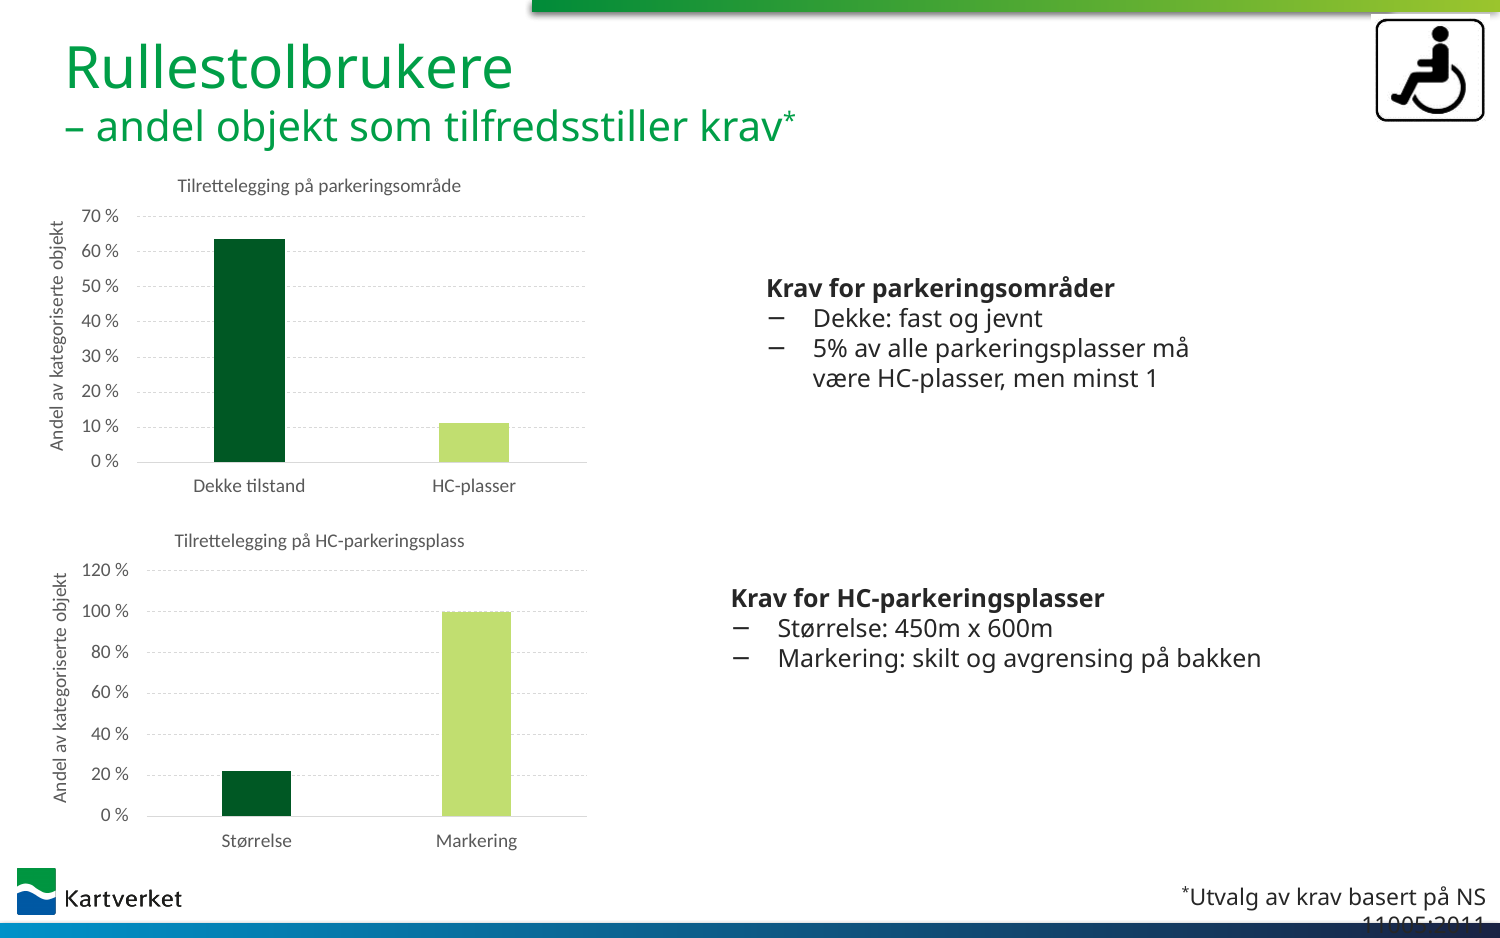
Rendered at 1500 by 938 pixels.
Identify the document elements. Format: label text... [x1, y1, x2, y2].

picture [41, 520, 598, 859]
picture [41, 166, 598, 505]
picture [1371, 13, 1491, 127]
text_box *Utvalg av krav basert på NS 11005:2011 [1068, 873, 1500, 938]
text_box Krav for HC-parkeringsplasser Størrelse: 450m x 600m Markering: skilt og avgrensing på bakken [715, 574, 1278, 680]
text_box Rullestolbrukere – andel objekt som tilfredsstiller krav* [49, 23, 1431, 158]
text_box Krav for parkeringsområder Dekke: fast og jevnt 5% av alle parkeringsplasser må være HC-plasser, men minst 1 [751, 264, 1232, 400]
